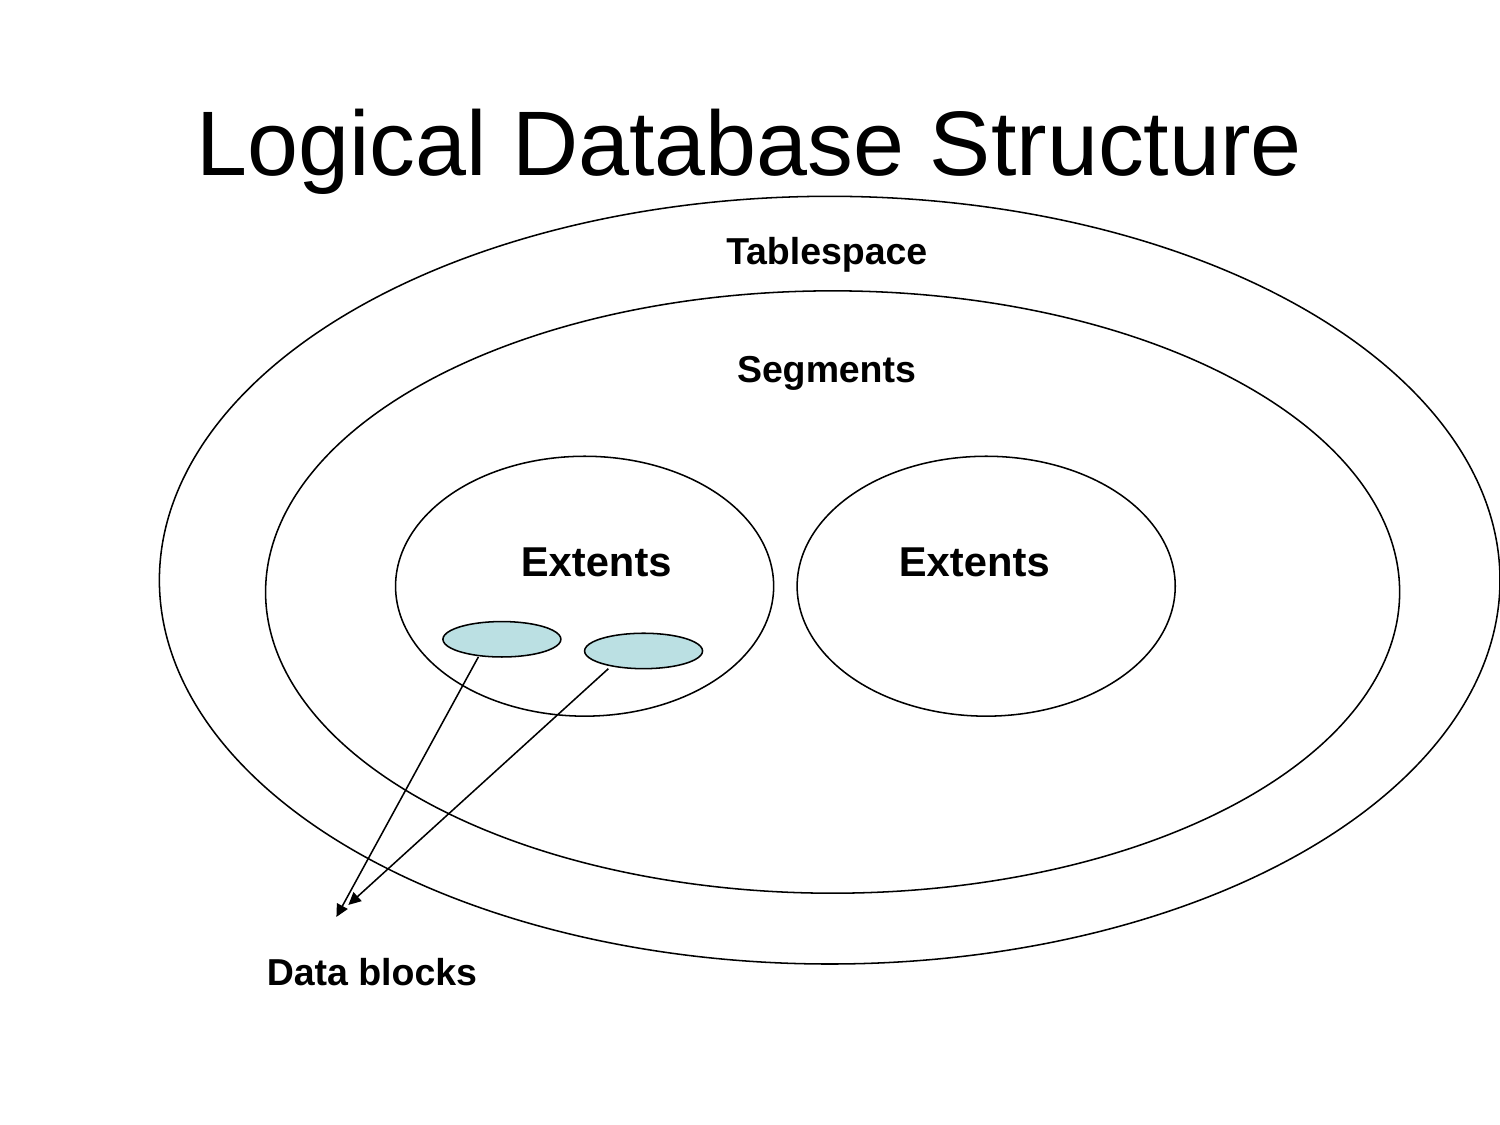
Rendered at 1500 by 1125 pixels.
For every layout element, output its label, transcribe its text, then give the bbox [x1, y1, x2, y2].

title Logical Database Structure [74, 44, 1426, 233]
text_box Tablespace [667, 219, 987, 280]
text_box [348, 869, 388, 905]
text_box Data blocks [218, 940, 526, 1001]
text_box [159, 196, 1500, 965]
text_box [336, 859, 369, 917]
